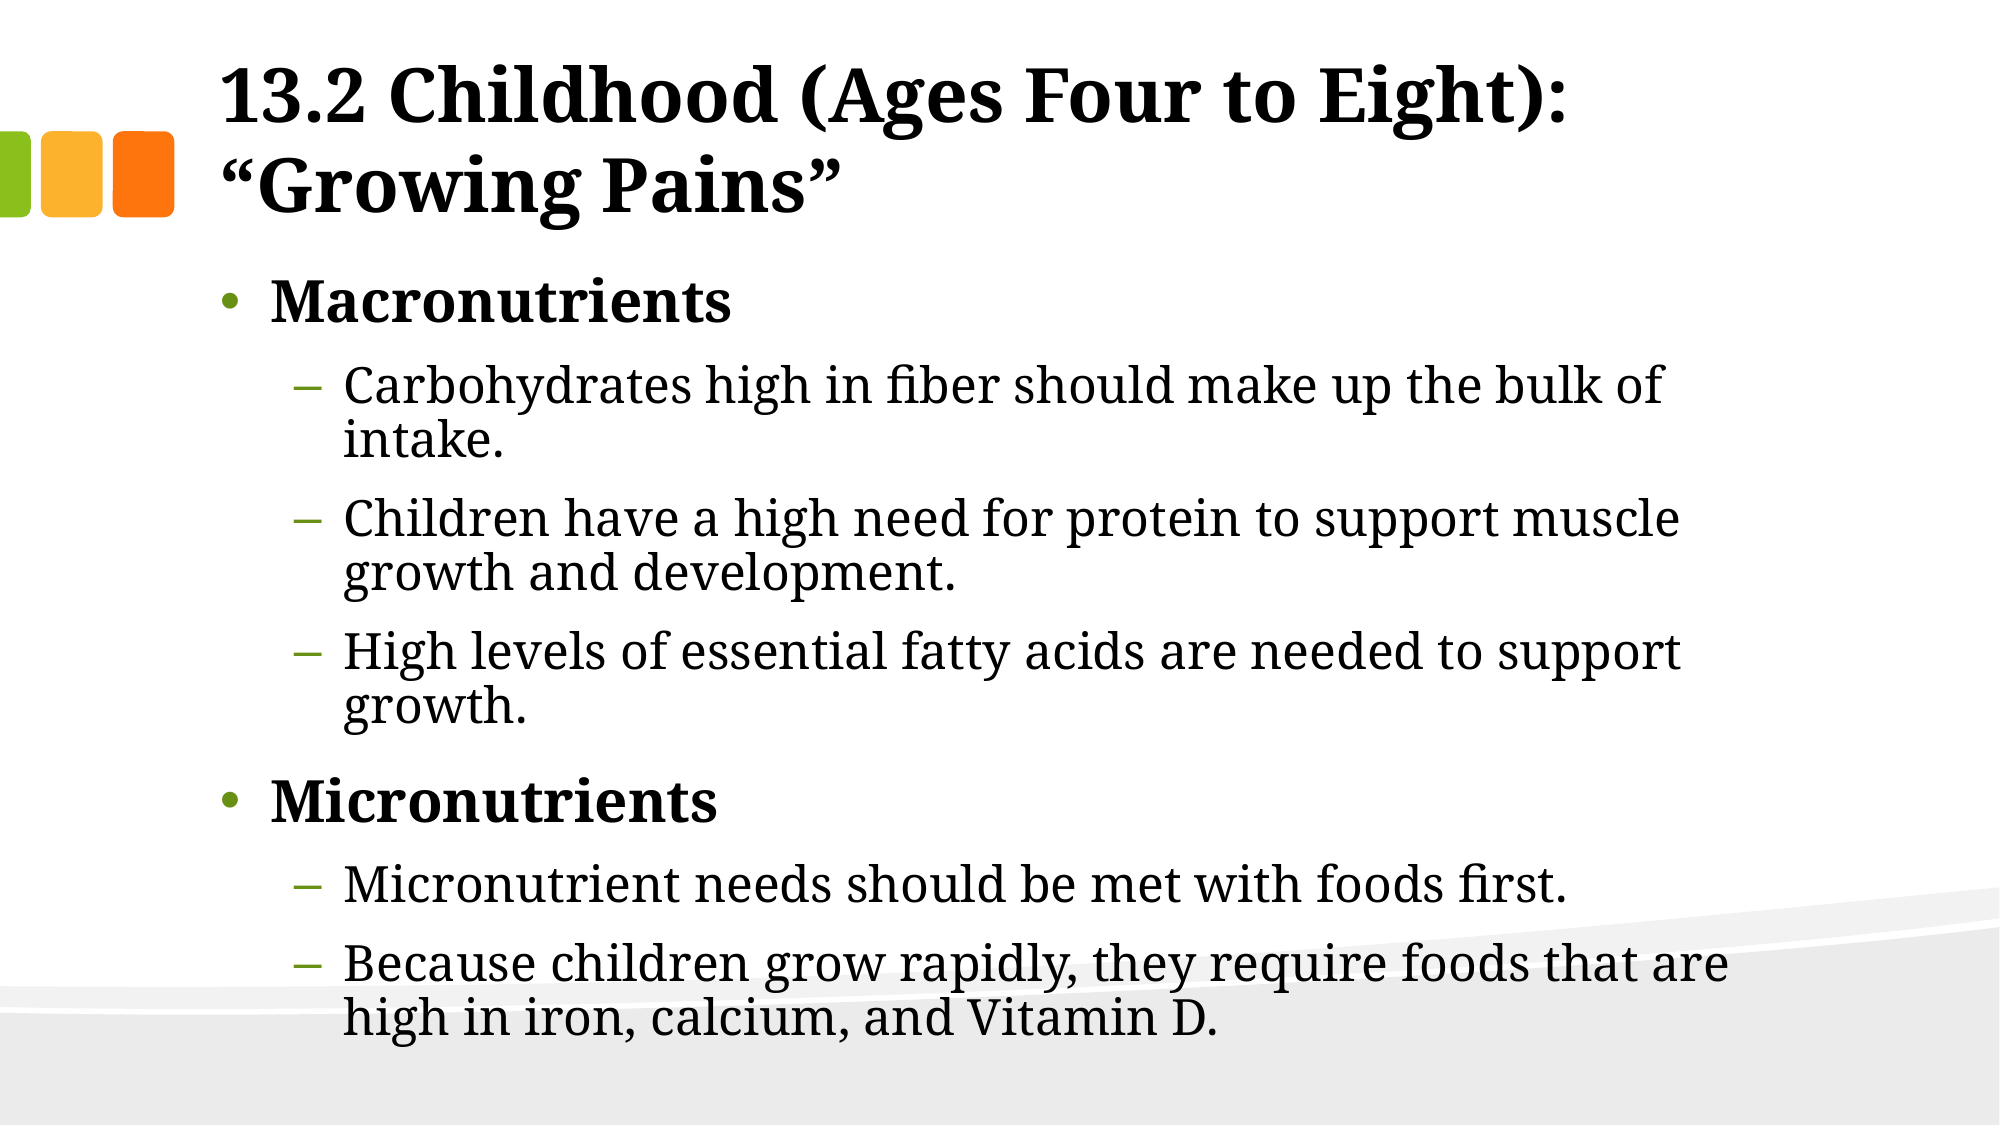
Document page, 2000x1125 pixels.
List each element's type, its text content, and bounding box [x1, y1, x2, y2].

list Macronutrients Carbohydrates high in fiber should make up the bulk of intake. Children have a high need for protein to support muscle growth and development. High levels of essential fatty acids are needed to support growth. Micronutrients Micronutrient needs should be met with foods first. Because children grow rapidly, they require foods that are high in iron, calcium, and Vitamin D. [199, 262, 1800, 1013]
title 13.2 Childhood (Ages Four to Eight): “Growing Pains” [199, 24, 1800, 238]
